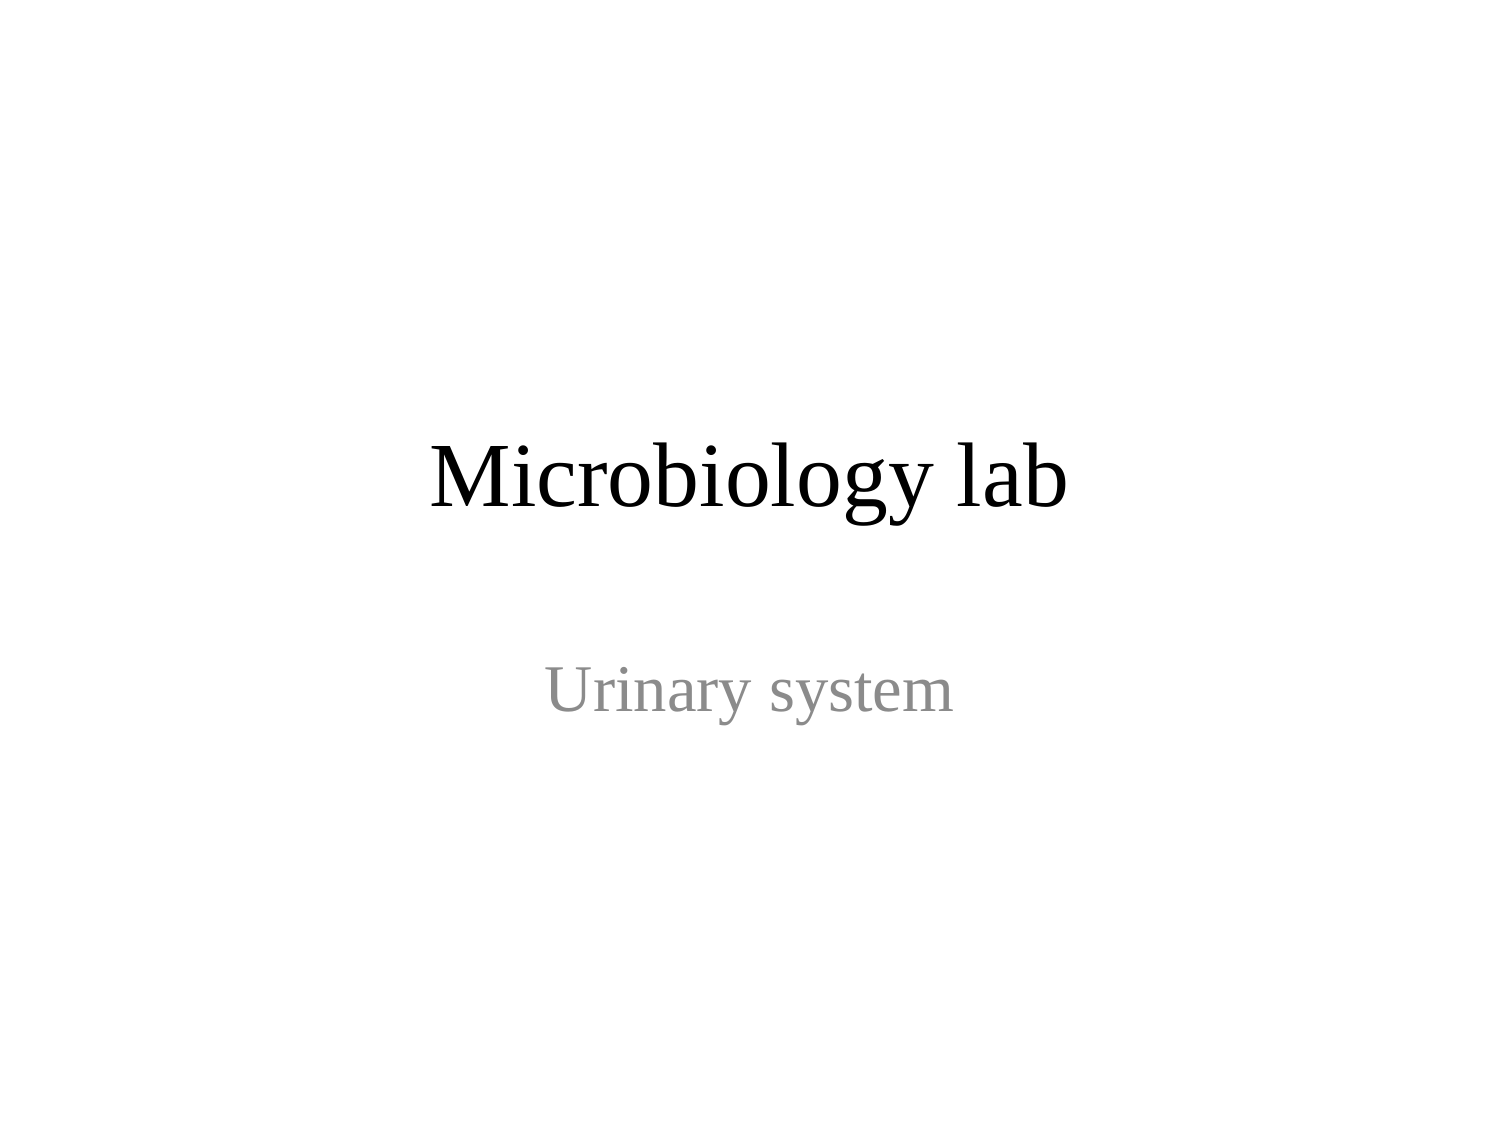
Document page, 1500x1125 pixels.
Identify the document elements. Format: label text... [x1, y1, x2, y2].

subtitle Urinary system [225, 637, 1275, 925]
title Microbiology lab [112, 349, 1388, 591]
